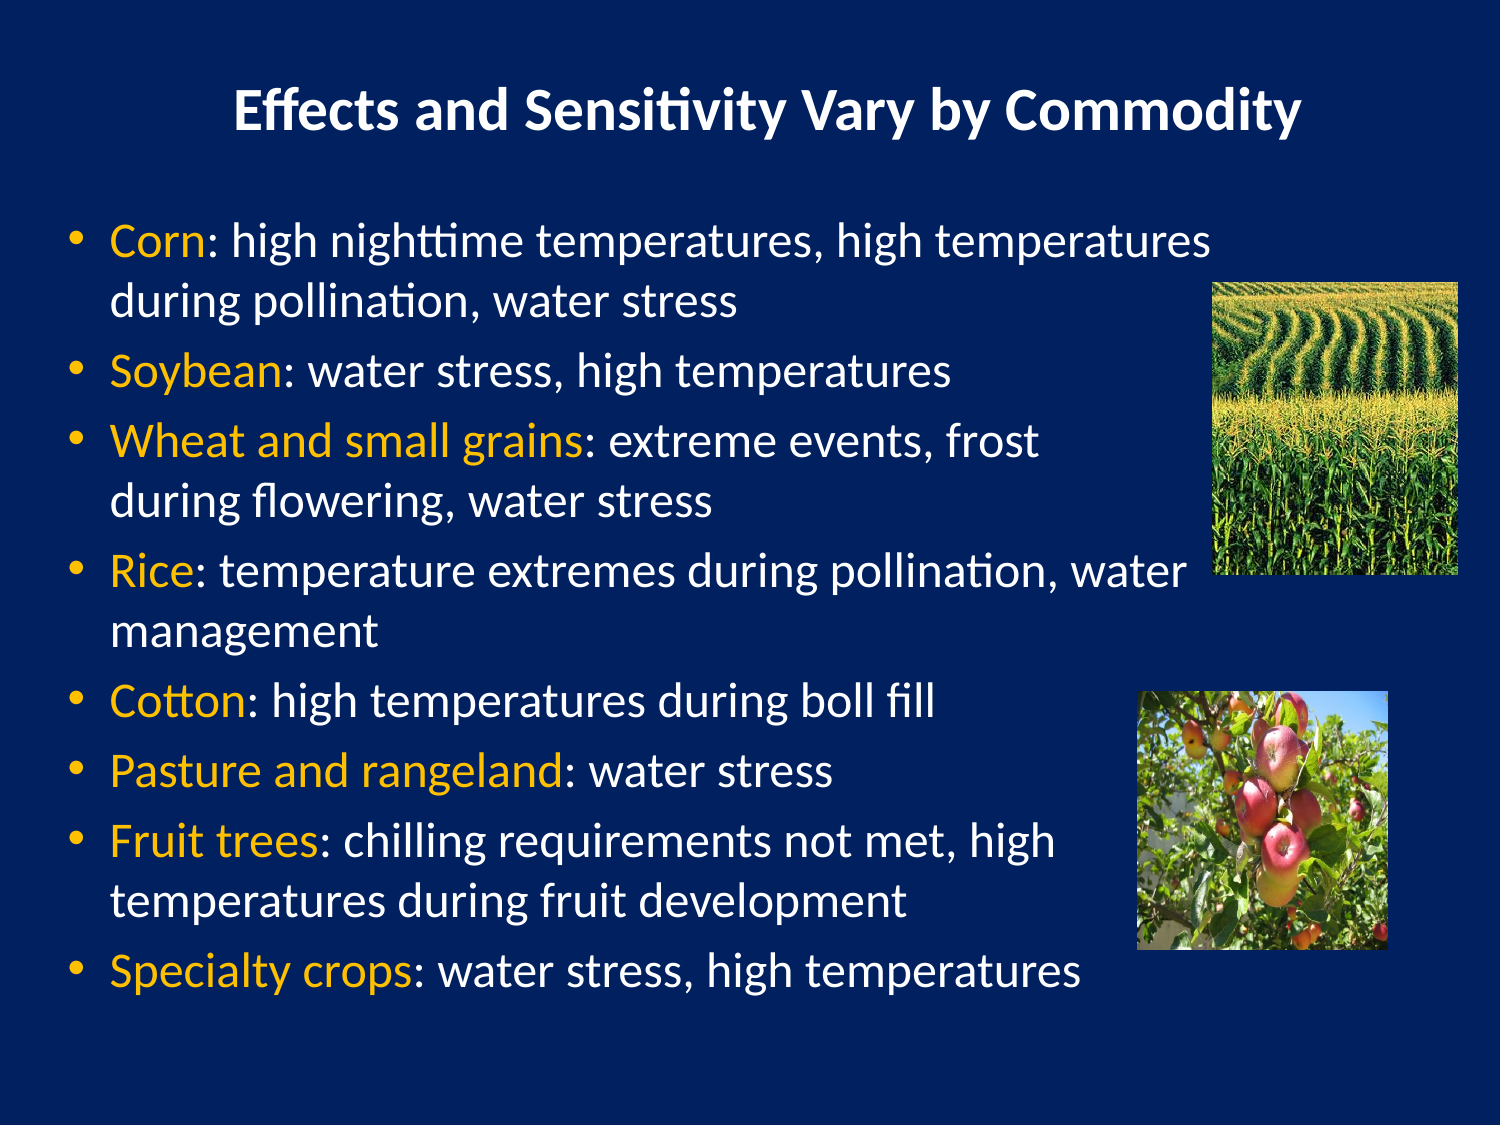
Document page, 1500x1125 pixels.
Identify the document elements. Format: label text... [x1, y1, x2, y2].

text_box Corn: high nighttime temperatures, high temperatures during pollination, water stress Soybean: water stress, high temperatures Wheat and small grains: extreme events, frost during flowering, water stress Rice: temperature extremes during pollination, water management Cotton: high temperatures during boll fill Pasture and rangeland: water stress Fruit trees: chilling requirements not met, high temperatures during fruit development Specialty crops: water stress, high temperatures [49, 199, 1313, 1013]
picture [1212, 282, 1458, 576]
picture [1137, 691, 1388, 951]
text_box Effects and Sensitivity Vary by Commodity [137, 37, 1400, 175]
